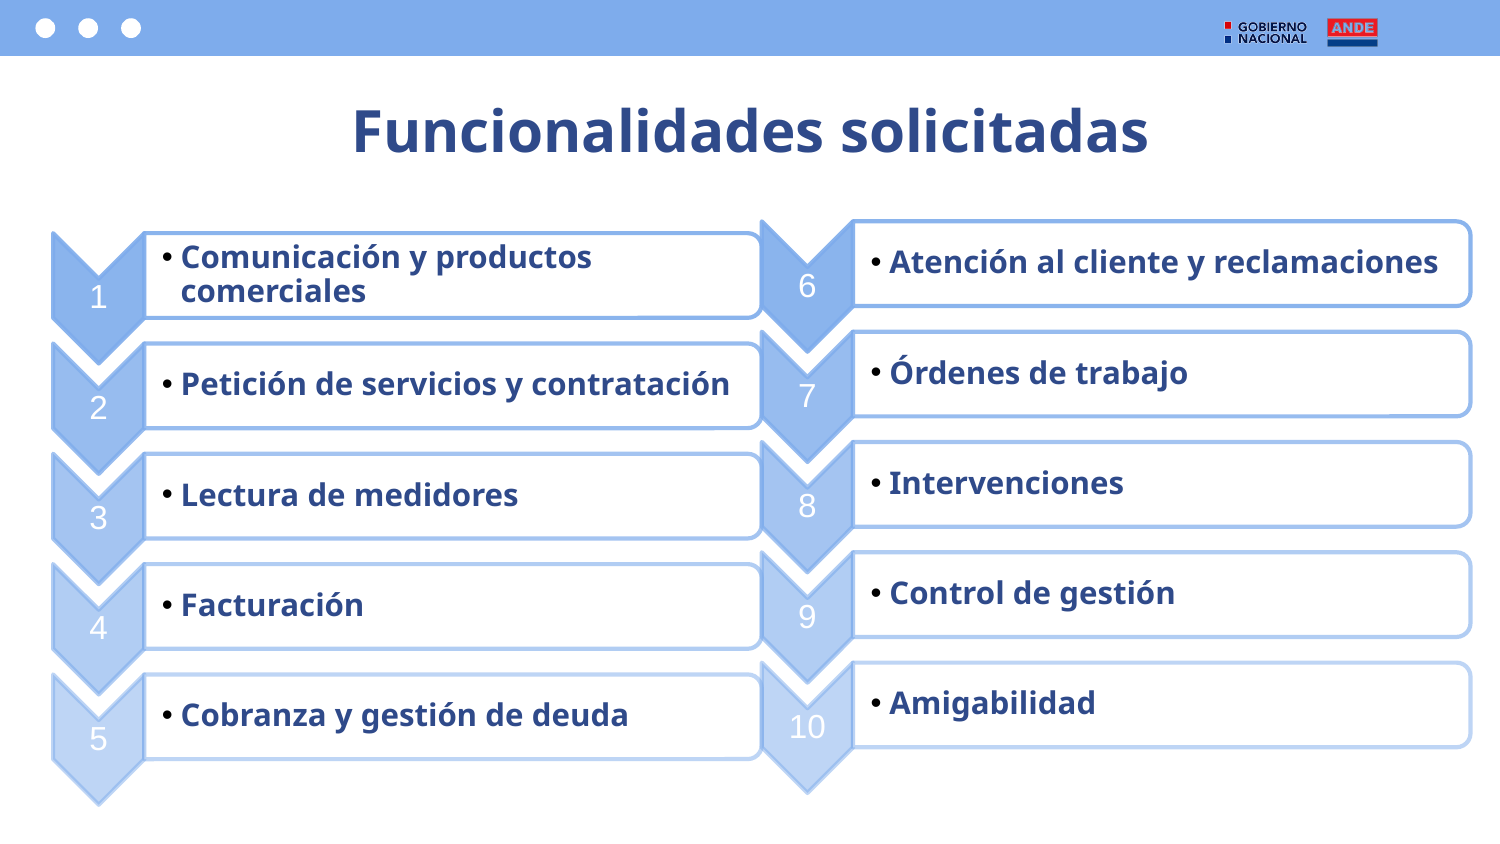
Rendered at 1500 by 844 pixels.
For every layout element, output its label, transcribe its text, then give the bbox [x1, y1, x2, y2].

title Funcionalidades solicitadas [336, 79, 1238, 138]
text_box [1222, 5, 1378, 56]
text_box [761, 220, 1471, 794]
text_box [0, 138, 1500, 647]
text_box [52, 232, 763, 806]
